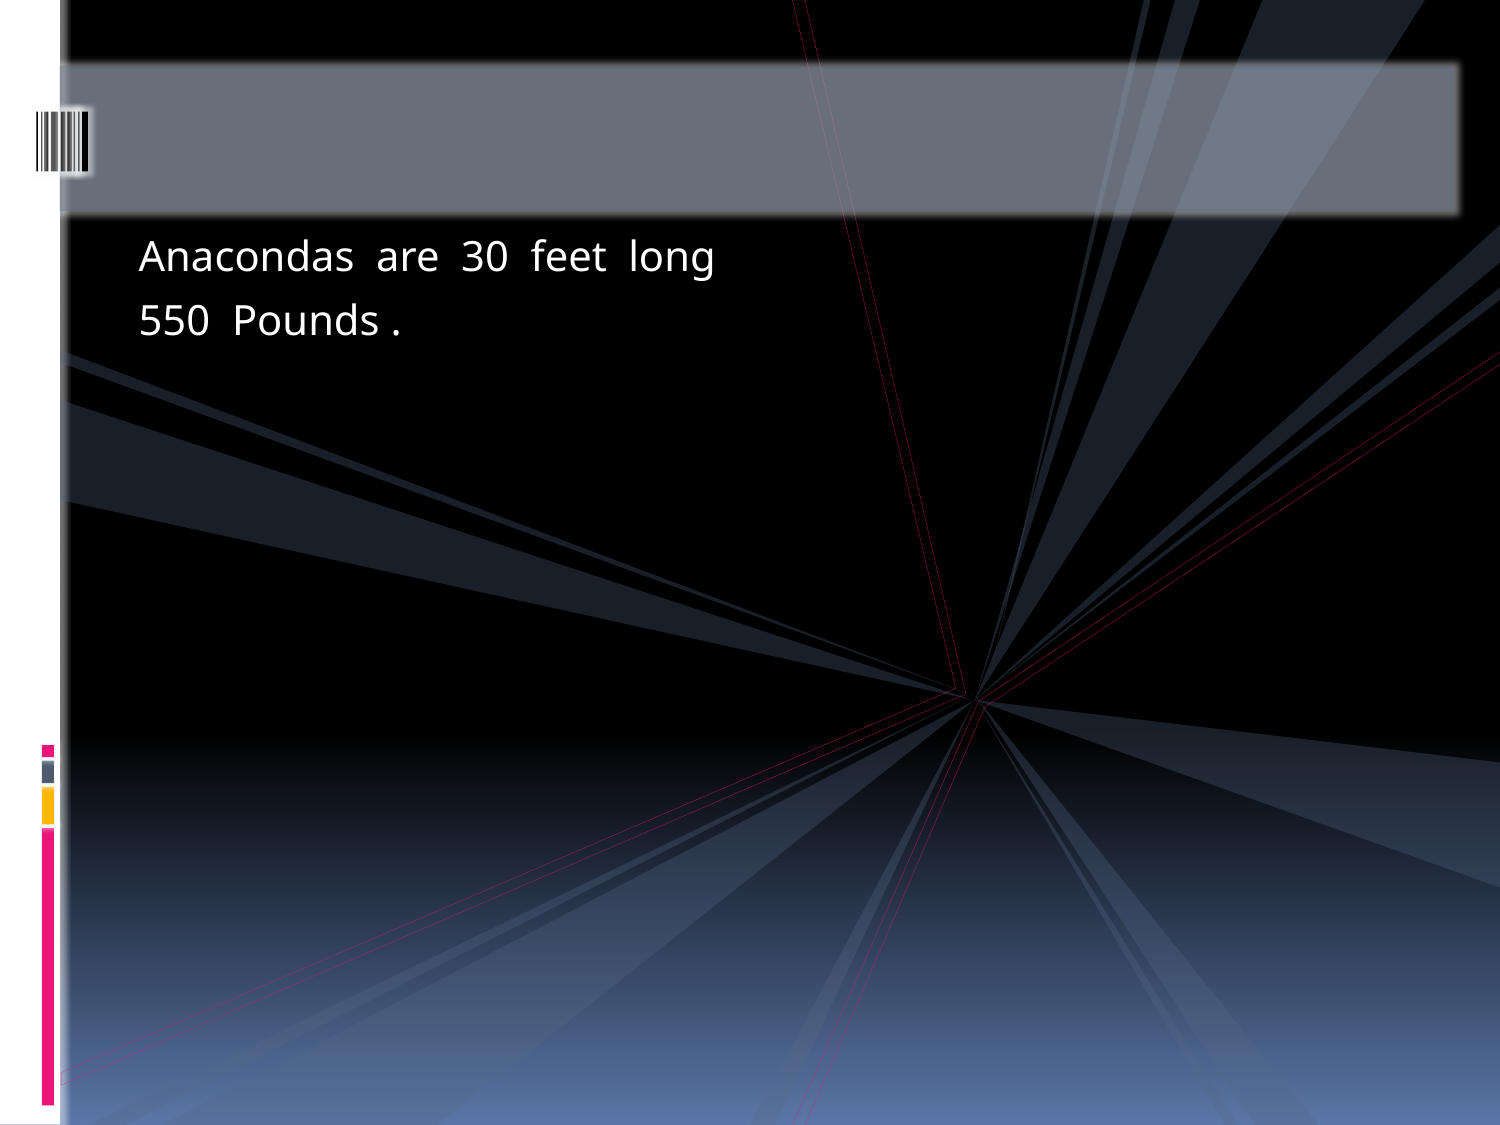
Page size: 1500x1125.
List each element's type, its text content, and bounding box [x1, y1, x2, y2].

list Anacondas are 30 feet long 550 Pounds . [115, 221, 1054, 383]
